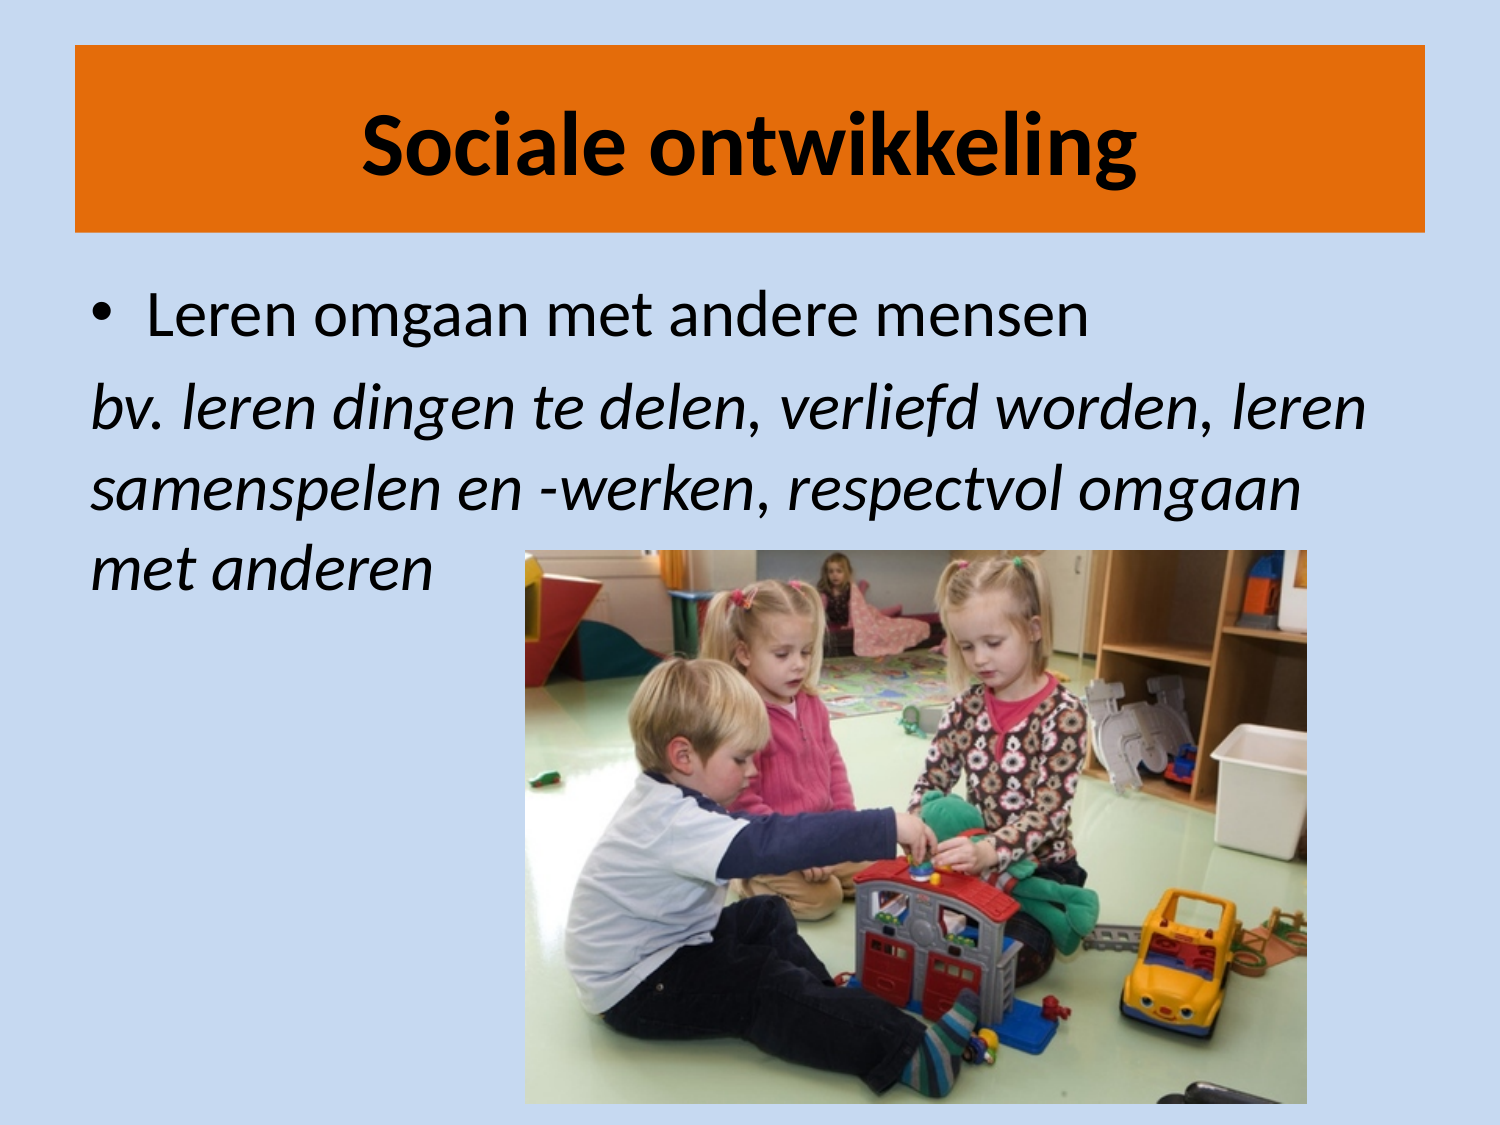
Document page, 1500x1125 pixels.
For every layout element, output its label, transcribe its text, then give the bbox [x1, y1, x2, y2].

title Sociale ontwikkeling [75, 45, 1425, 233]
list Leren omgaan met andere mensen bv. leren dingen te delen, verliefd worden, leren samenspelen en -werken, respectvol omgaan met anderen [75, 262, 1425, 1005]
picture [525, 550, 1308, 1104]
